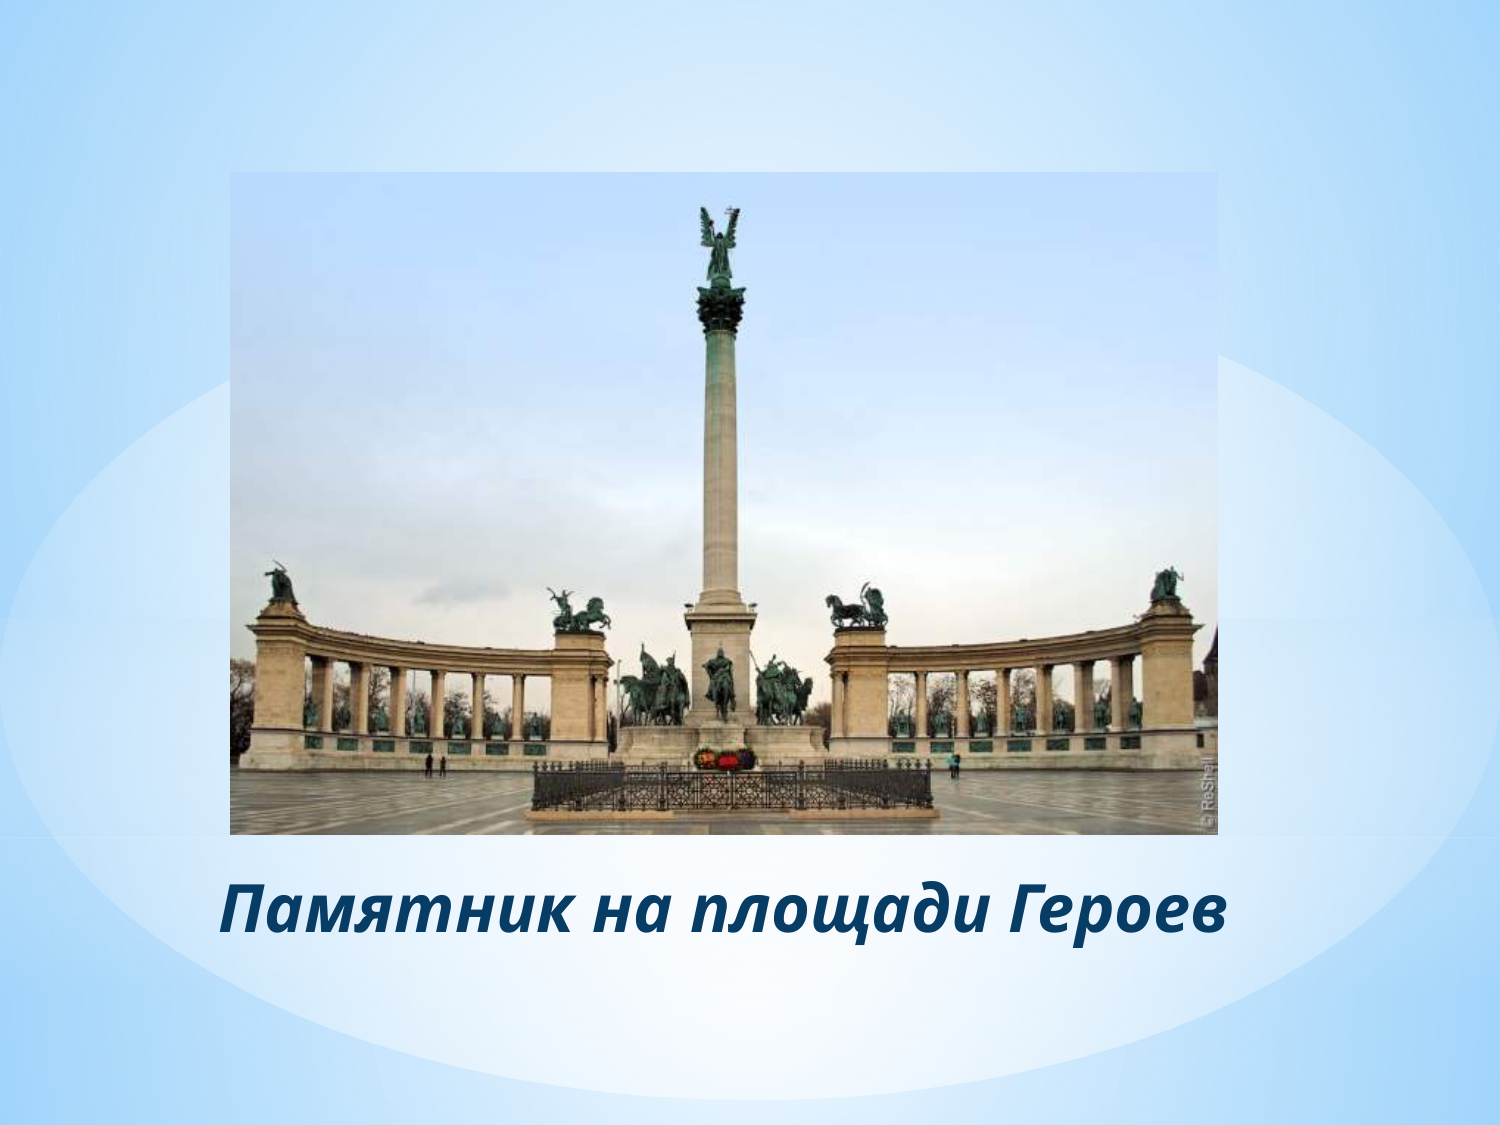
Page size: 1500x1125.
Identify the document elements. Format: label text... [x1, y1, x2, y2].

picture [229, 172, 1219, 835]
title Памятник на площади Героев [189, 857, 1259, 1046]
